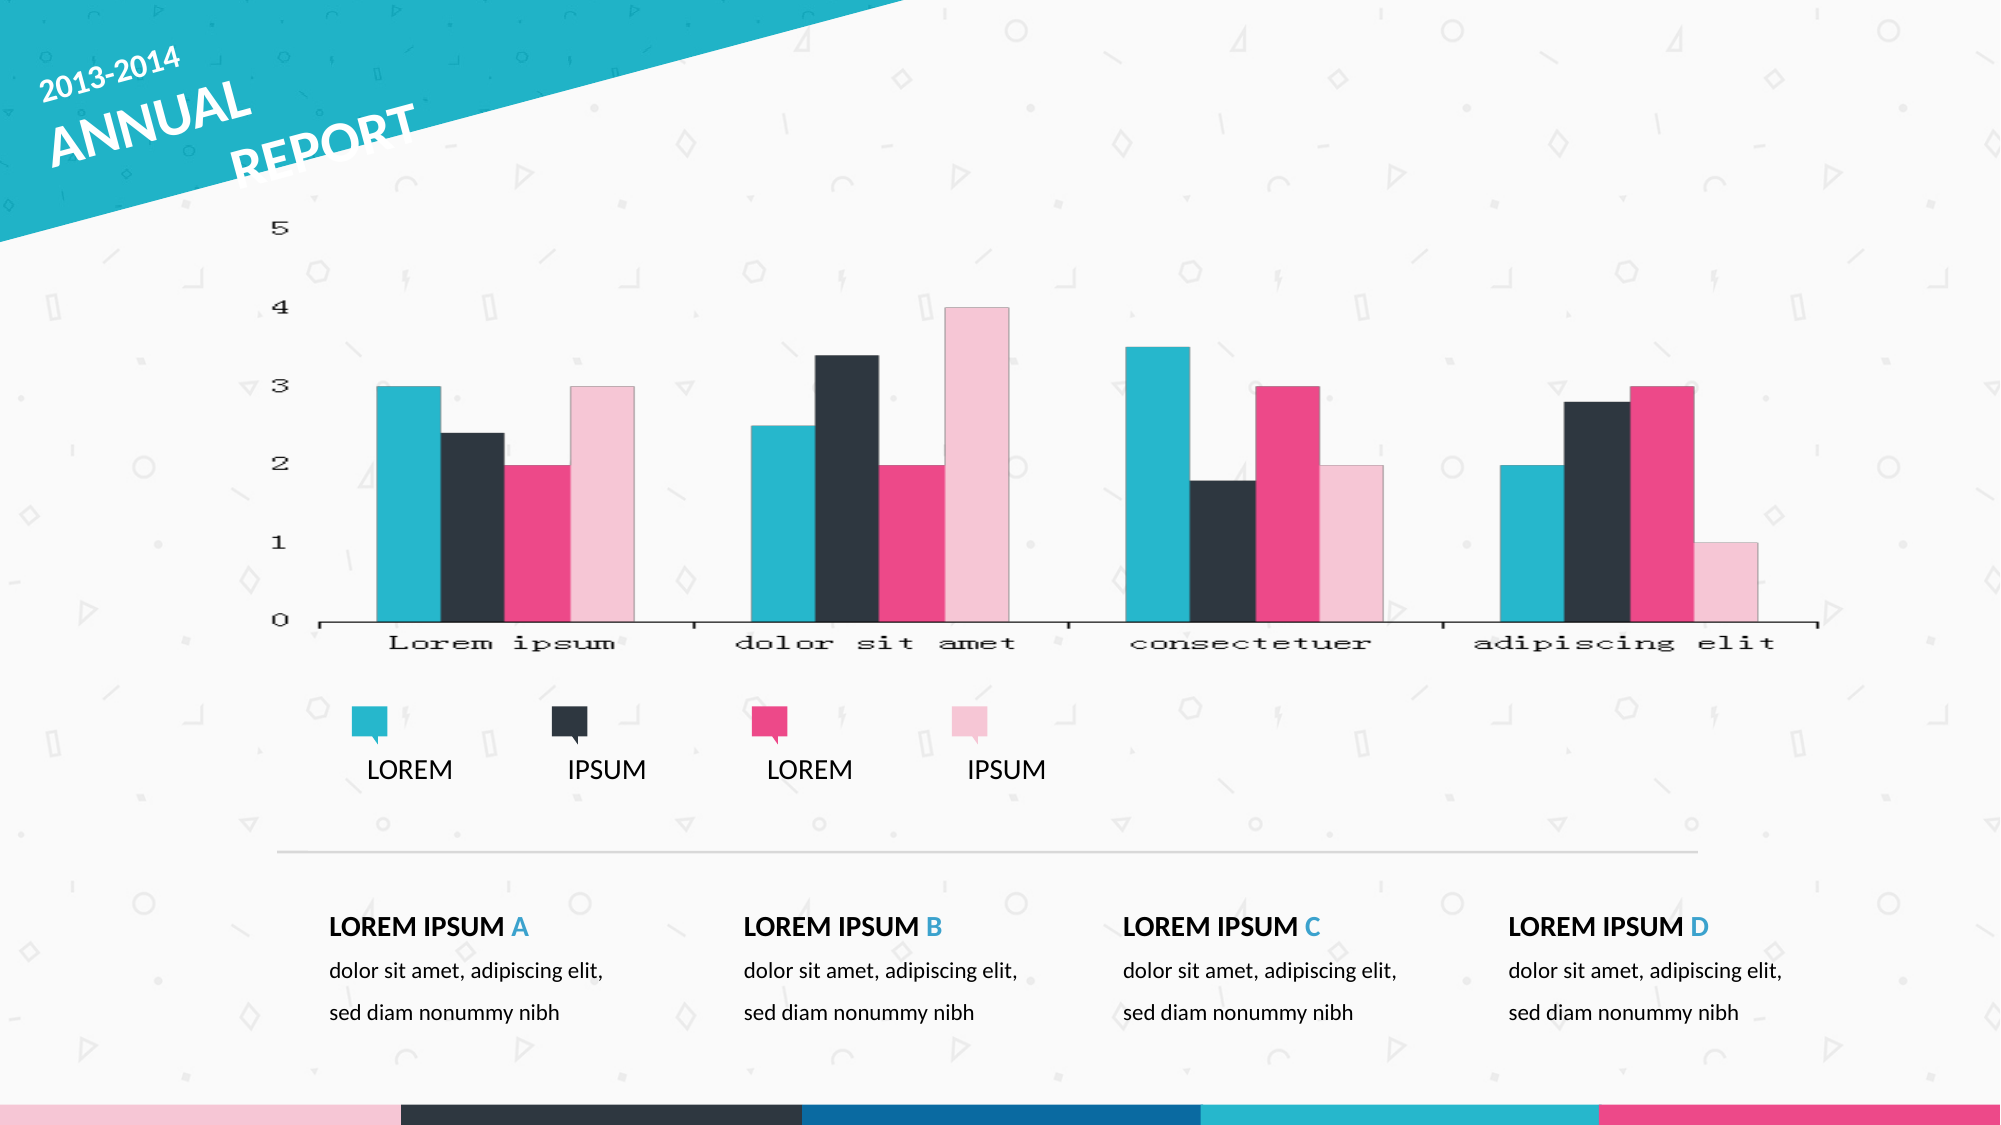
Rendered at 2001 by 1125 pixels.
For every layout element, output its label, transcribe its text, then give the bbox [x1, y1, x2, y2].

text_box [351, 706, 388, 743]
text_box LOREM [352, 743, 469, 793]
text_box IPSUM [552, 743, 662, 793]
text_box [951, 706, 988, 743]
text_box [401, 0, 904, 126]
picture [0, 0, 2001, 1125]
text_box LOREM IPSUM A dolor sit amet, adipiscing elit, sed diam nonummy nibh [314, 882, 648, 1032]
text_box [751, 706, 788, 743]
text_box [0, 0, 265, 243]
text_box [0, 1104, 2000, 1125]
text_box LOREM IPSUM B dolor sit amet, adipiscing elit, sed diam nonummy nibh [729, 882, 1063, 1032]
text_box [551, 706, 588, 743]
text_box IPSUM [952, 743, 1062, 793]
text_box LOREM IPSUM C dolor sit amet, adipiscing elit, sed diam nonummy nibh [1108, 882, 1442, 1032]
text_box LOREM [752, 743, 869, 793]
text_box 2013-2014 ANNUAL REPORT [10, 0, 443, 258]
text_box LOREM IPSUM D dolor sit amet, adipiscing elit, sed diam nonummy nibh [1493, 882, 1827, 1032]
